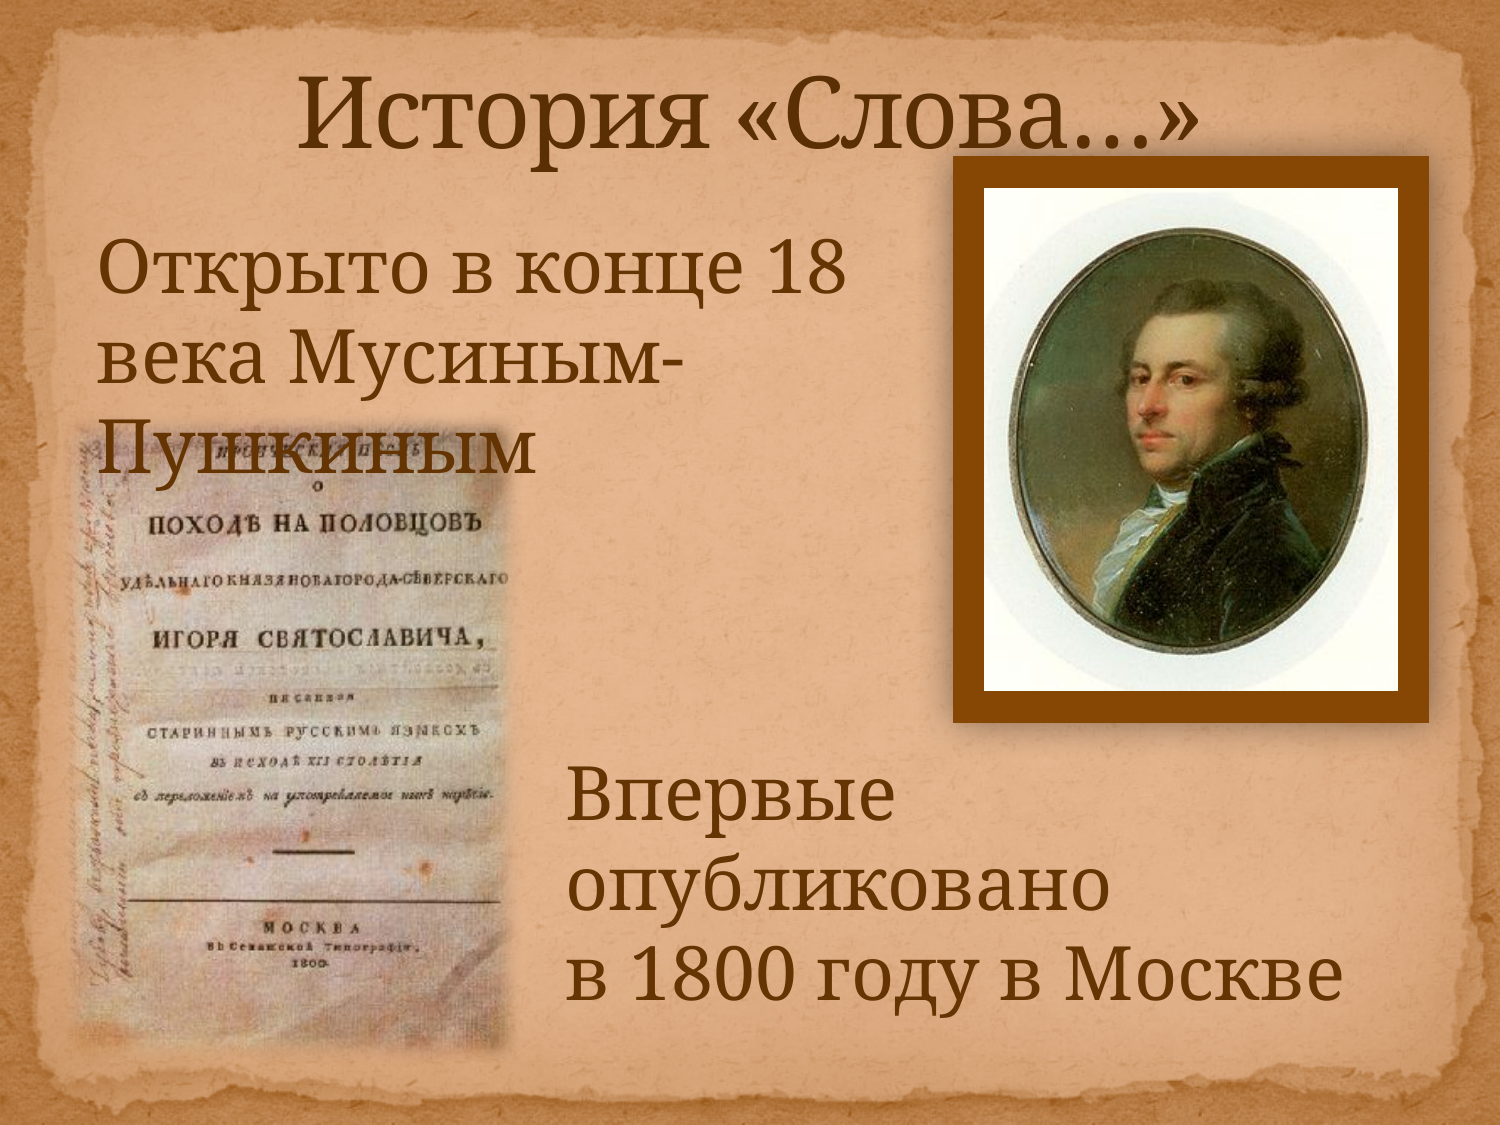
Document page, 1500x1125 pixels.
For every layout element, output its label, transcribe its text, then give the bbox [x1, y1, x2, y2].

text_box Открыто в конце 18 века Мусиным-Пушкиным [81, 210, 973, 496]
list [987, 190, 1397, 690]
title История «Слова…» [74, 24, 1425, 176]
text_box Впервые опубликовано в 1800 году в Москве [550, 738, 1430, 1023]
picture [60, 412, 523, 1067]
